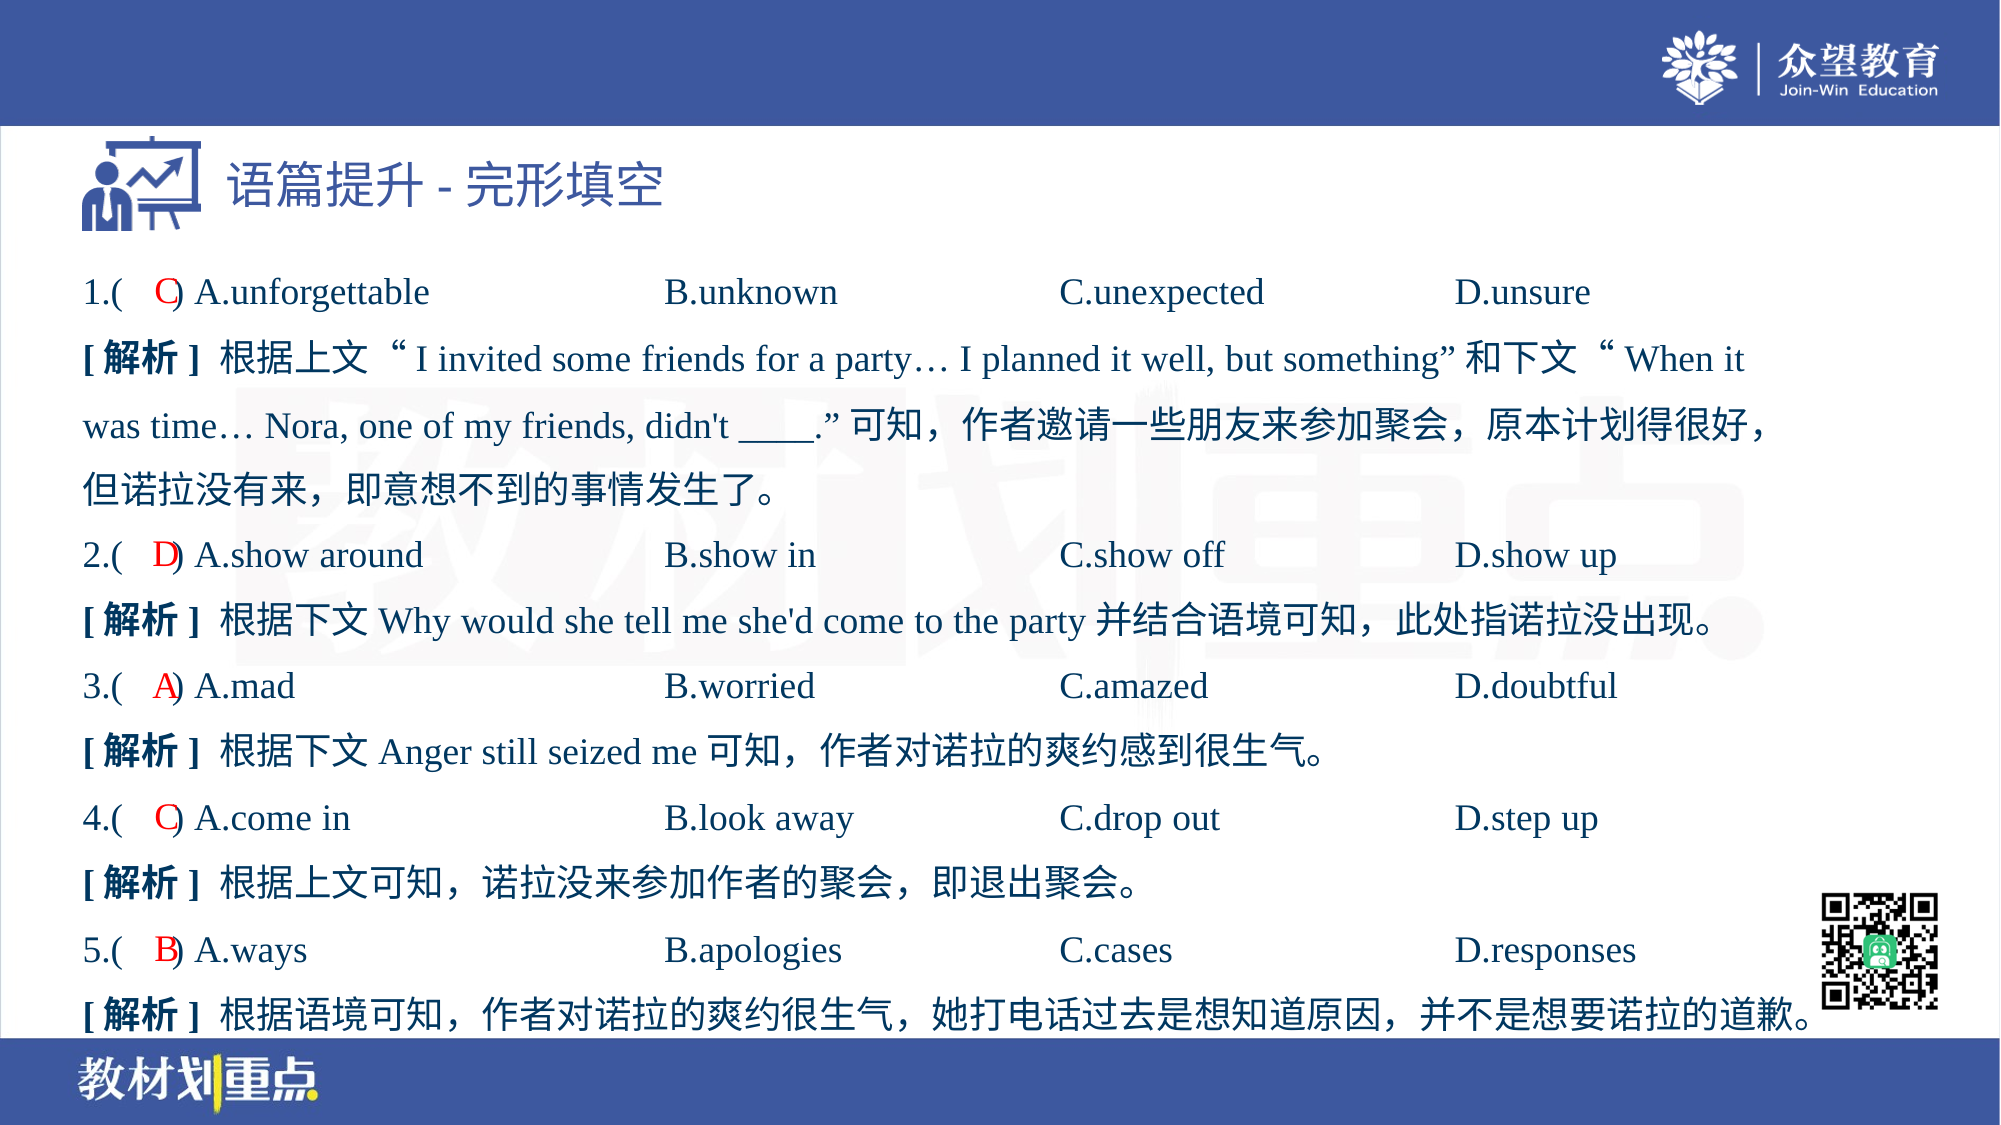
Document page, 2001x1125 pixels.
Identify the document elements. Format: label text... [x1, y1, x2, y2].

text_box 2.( ) A.show around B.show in C.show off D.show up [82, 510, 138, 568]
text_box [解析] 根据上文可知，诺拉没来参加作者的聚会，即退出聚会。 [82, 839, 1817, 897]
text_box [解析] 根据语境可知，作者对诺拉的爽约很生气，她打电话过去是想知道原因，并不是想要诺拉的道歉。 [82, 970, 1832, 1029]
text_box 5.( ) A.ways B.apologies C.cases D.responses [82, 905, 140, 963]
text_box [解析] 根据下文Anger still seized me可知，作者对诺拉的爽约感到很生气。 [82, 707, 1817, 766]
text_box 4.( ) A.come in B.look away C.drop out D.step up [82, 773, 1817, 832]
text_box C [140, 772, 193, 831]
text_box 3.( ) A.mad B.worried C.amazed D.doubtful [82, 641, 1817, 700]
text_box A [138, 640, 193, 699]
picture [0, 0, 2000, 1125]
text_box B [140, 904, 193, 963]
text_box D [138, 509, 193, 568]
text_box 2.( ) A.show around B.show in C.show off D.show up [193, 510, 1817, 568]
text_box [解析] 根据下文Why would she tell me she'd come to the party并结合语境可知，此处指诺拉没出现。 [82, 576, 1817, 634]
text_box 1.( ) A.unforgettable B.unknown C.unexpected D.unsure [82, 247, 1817, 306]
text_box C [140, 246, 193, 305]
text_box [解析] 根据上文“I invited some friends for a party… I planned it well, but something”和下文“When it was time… Nora, one of my friends, didn't ____.”可知，作者邀请一些朋友来参加聚会，原本计划得很好， 但诺拉没有来，即意想不到的事情发生了。 [82, 312, 1817, 504]
text_box 5.( ) A.ways B.apologies C.cases D.responses [193, 905, 1817, 963]
